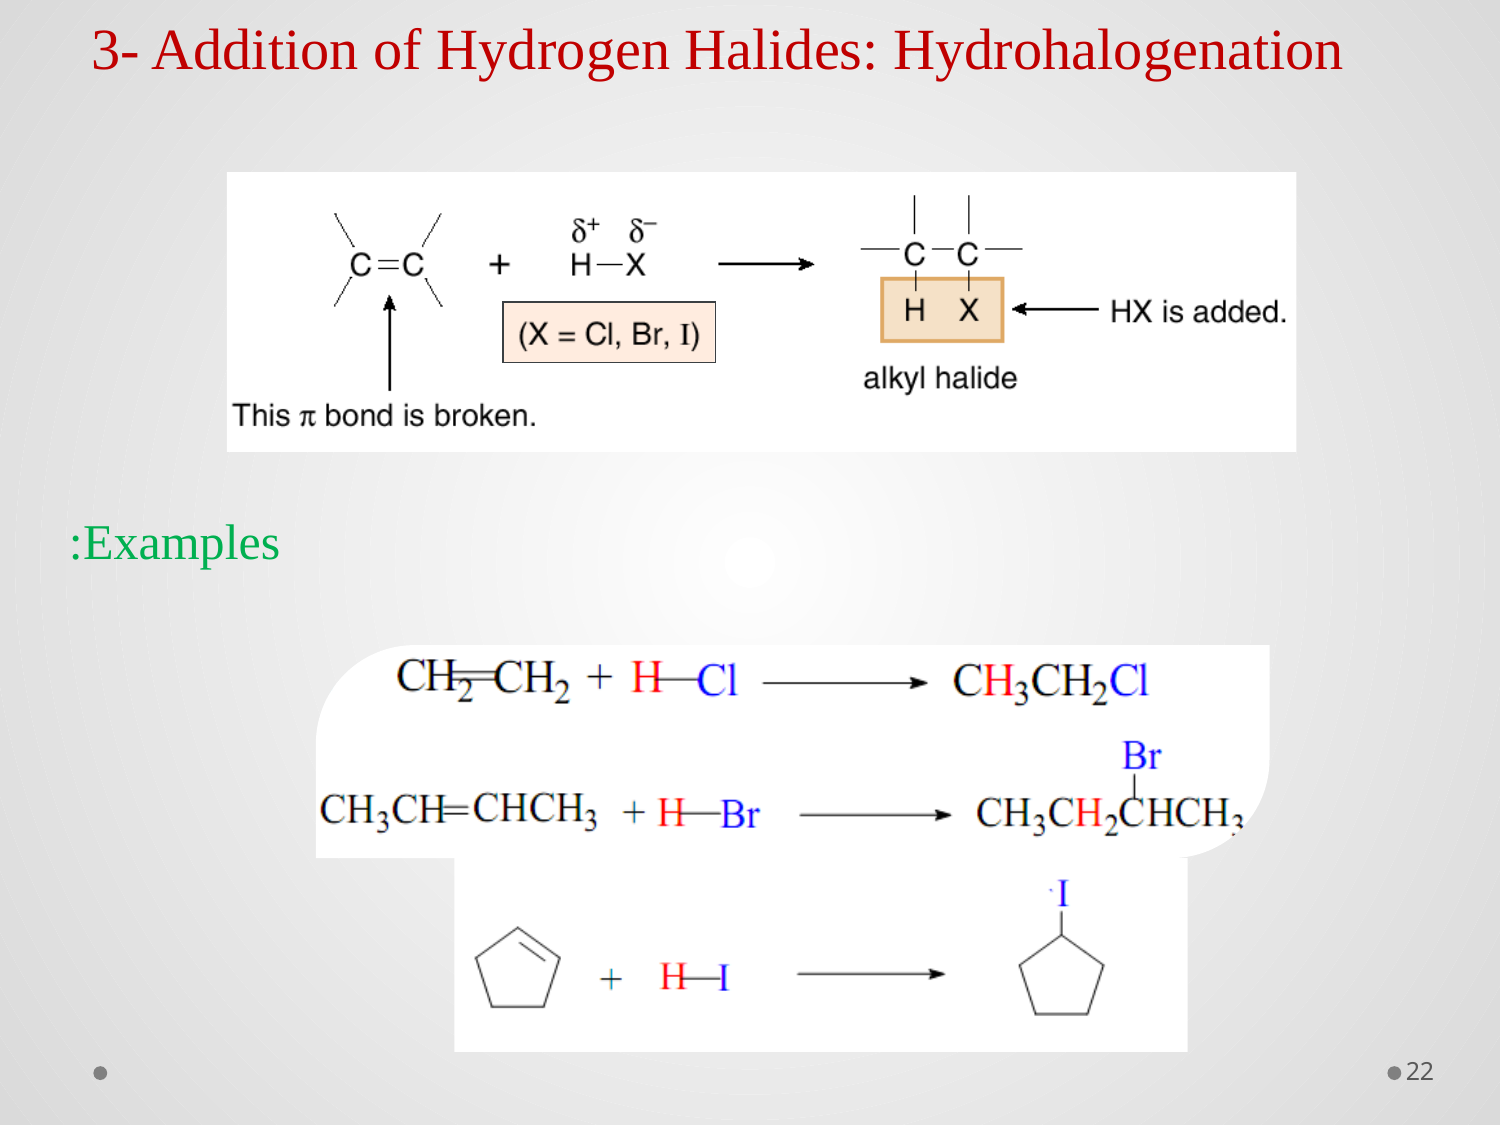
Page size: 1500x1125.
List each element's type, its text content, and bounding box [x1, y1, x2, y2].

text_box Examples: [53, 501, 296, 577]
slide_number 22 [1401, 1042, 1494, 1103]
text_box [226, 172, 1297, 452]
text_box 3- Addition of Hydrogen Halides: Hydrohalogenation [76, 3, 1441, 89]
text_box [315, 644, 1270, 1053]
